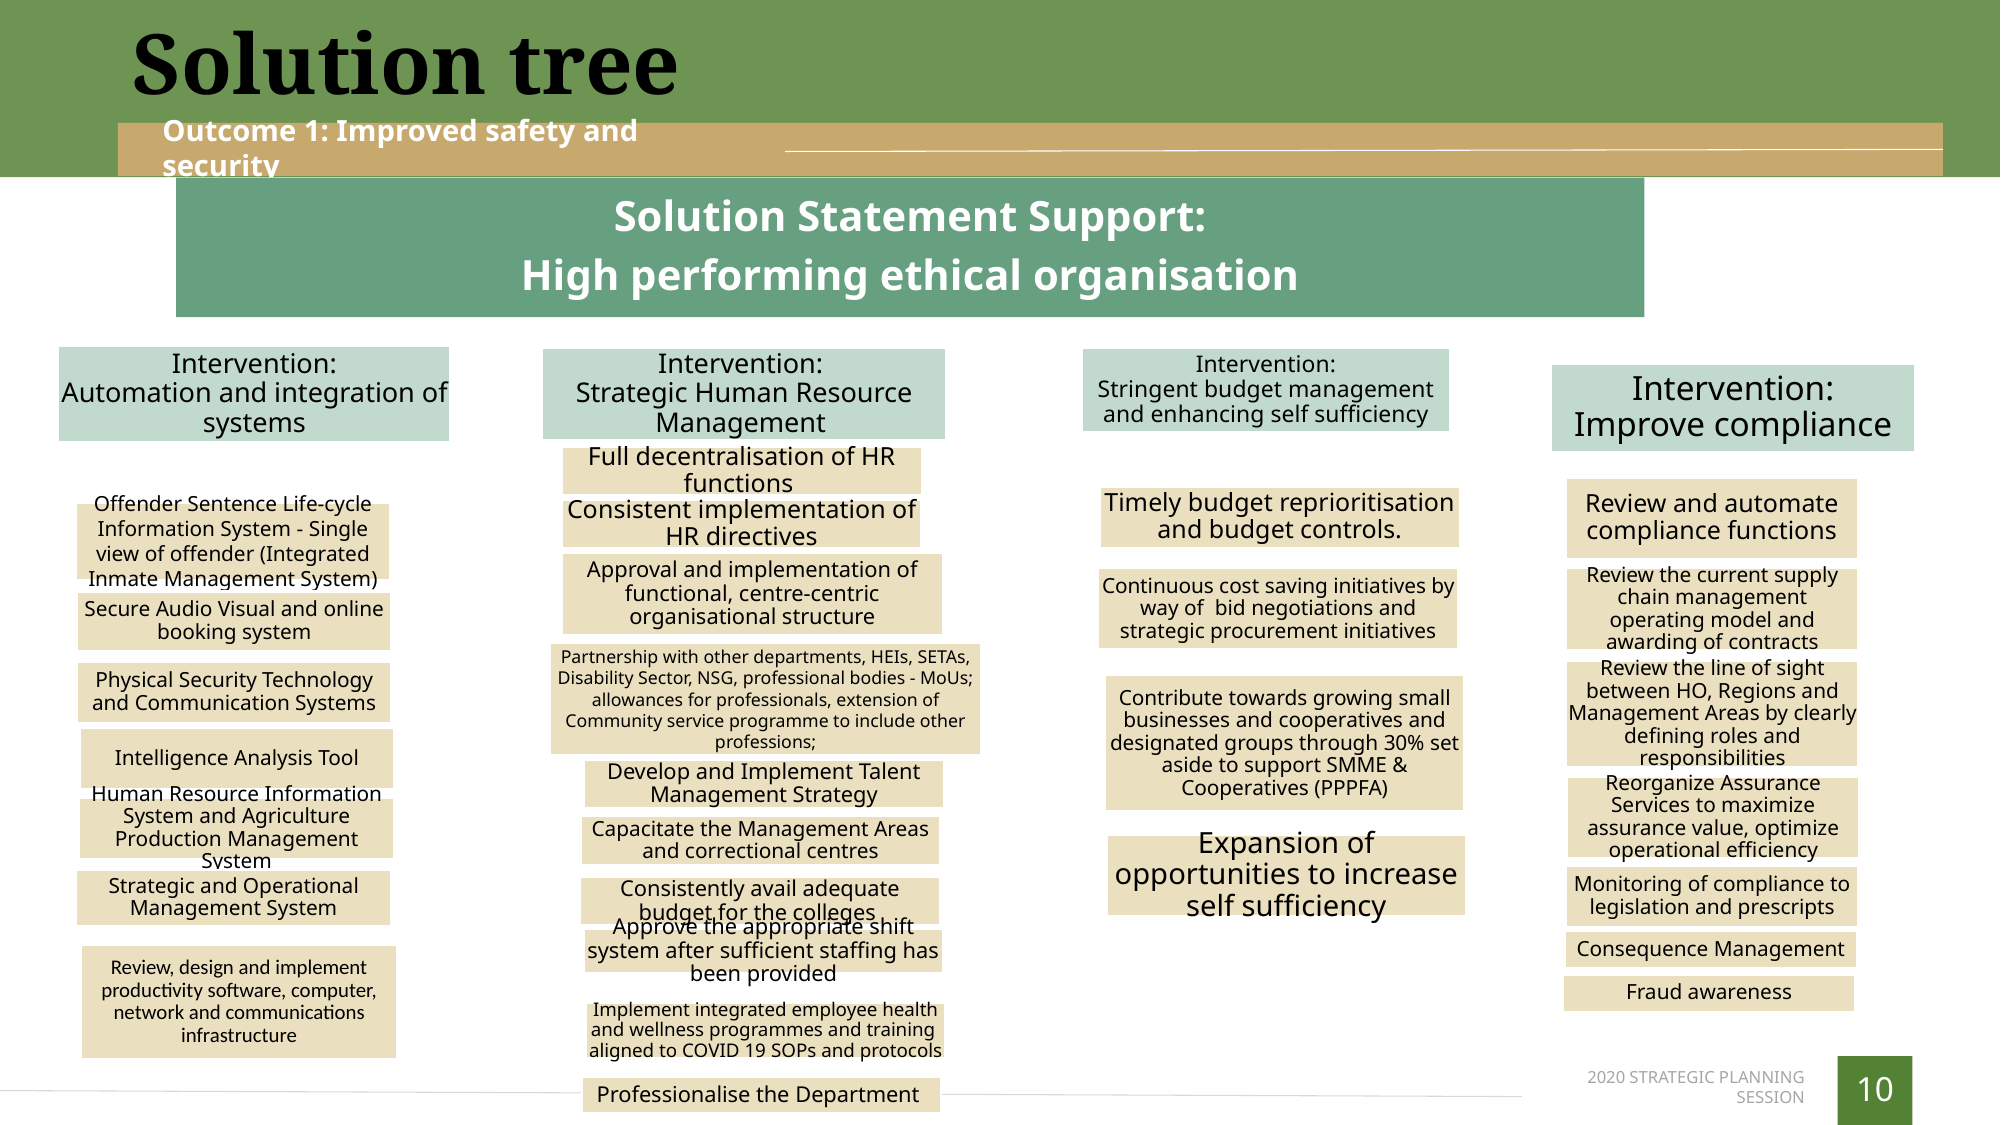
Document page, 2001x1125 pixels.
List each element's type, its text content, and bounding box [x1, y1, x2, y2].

text_box Solution tree [117, 0, 1913, 135]
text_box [47, 177, 1920, 1125]
text_box Outcome 1: Improved safety and security [162, 135, 685, 177]
